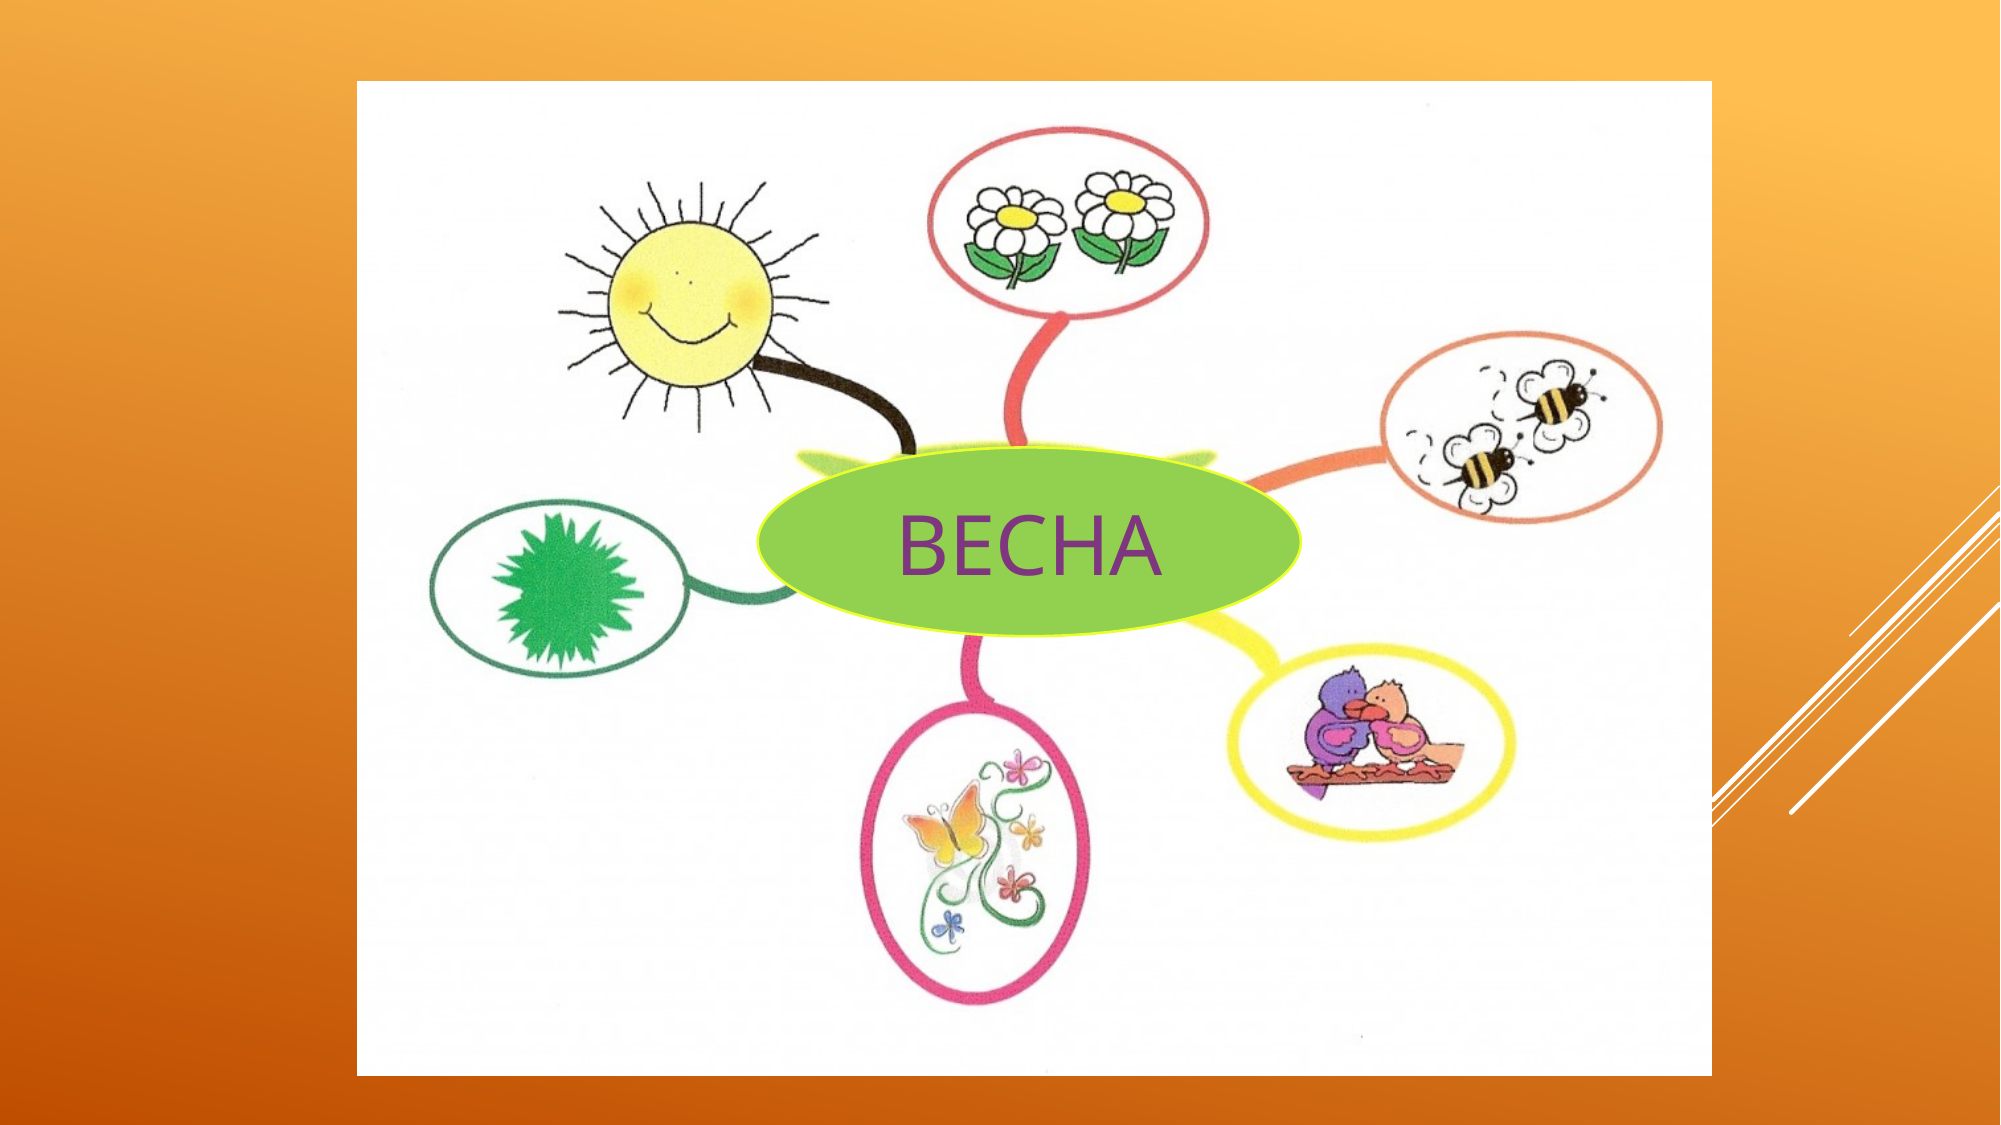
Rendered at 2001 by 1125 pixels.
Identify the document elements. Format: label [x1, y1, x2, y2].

picture [357, 80, 1712, 1076]
